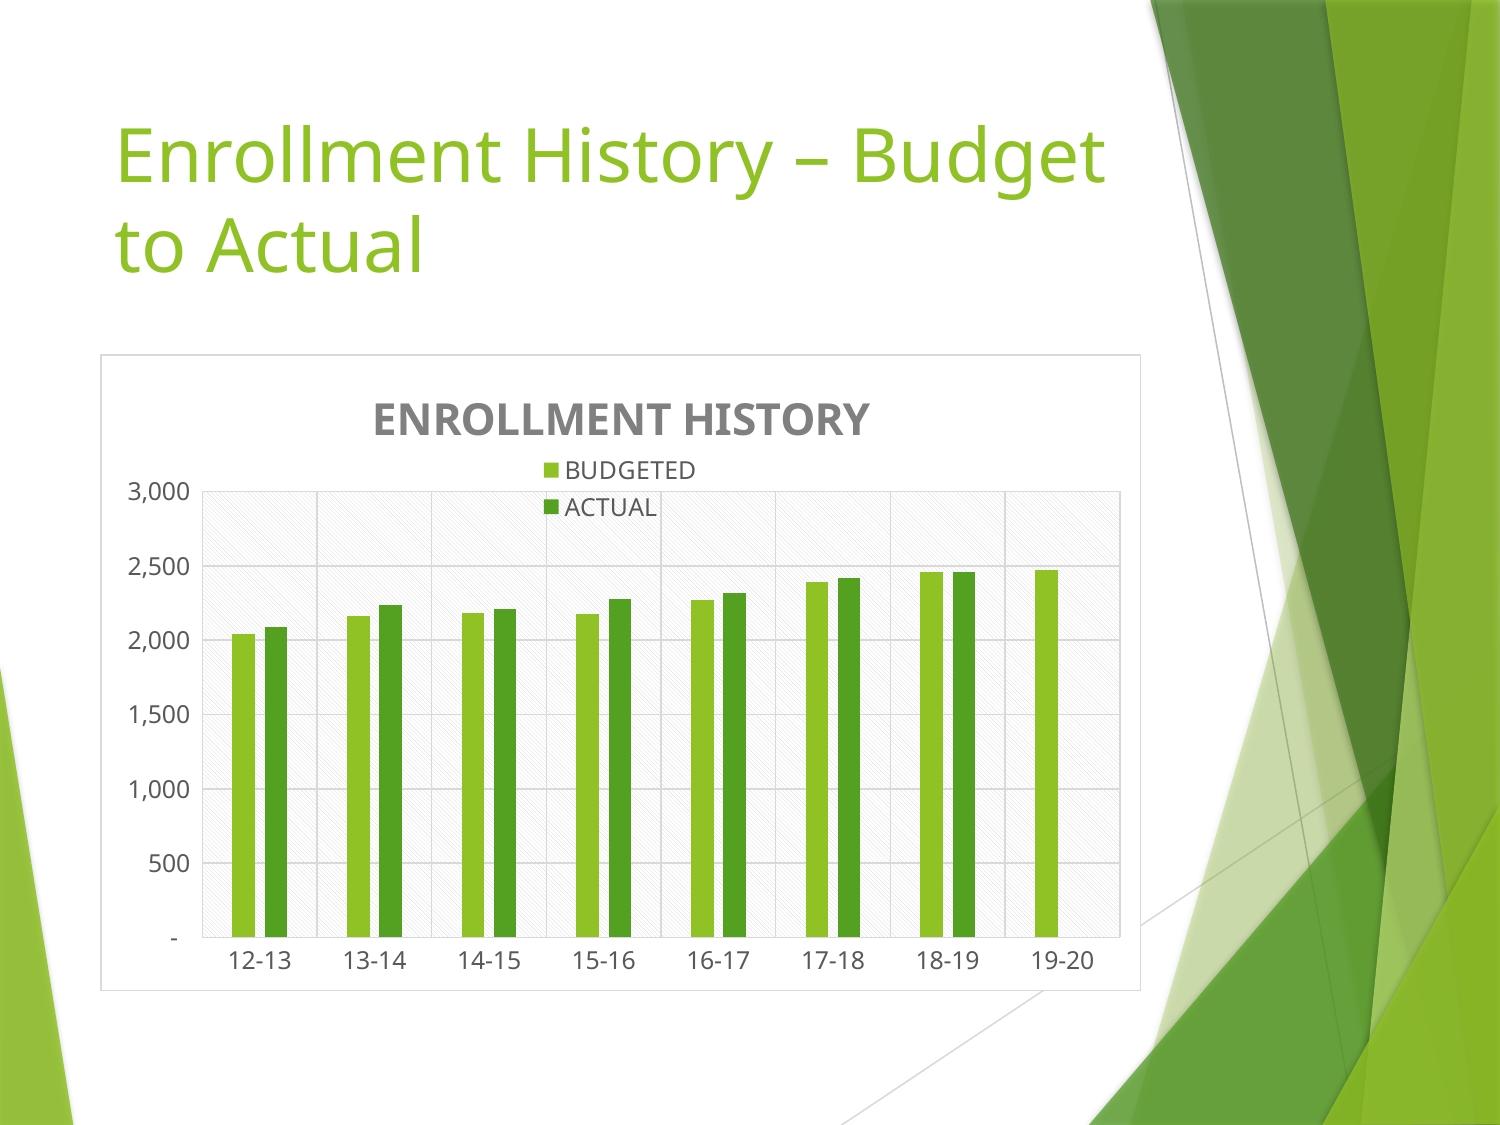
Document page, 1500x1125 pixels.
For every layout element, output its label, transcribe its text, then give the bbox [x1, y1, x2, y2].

title Enrollment History – Budget to Actual [99, 99, 1142, 317]
chart [99, 353, 1142, 992]
